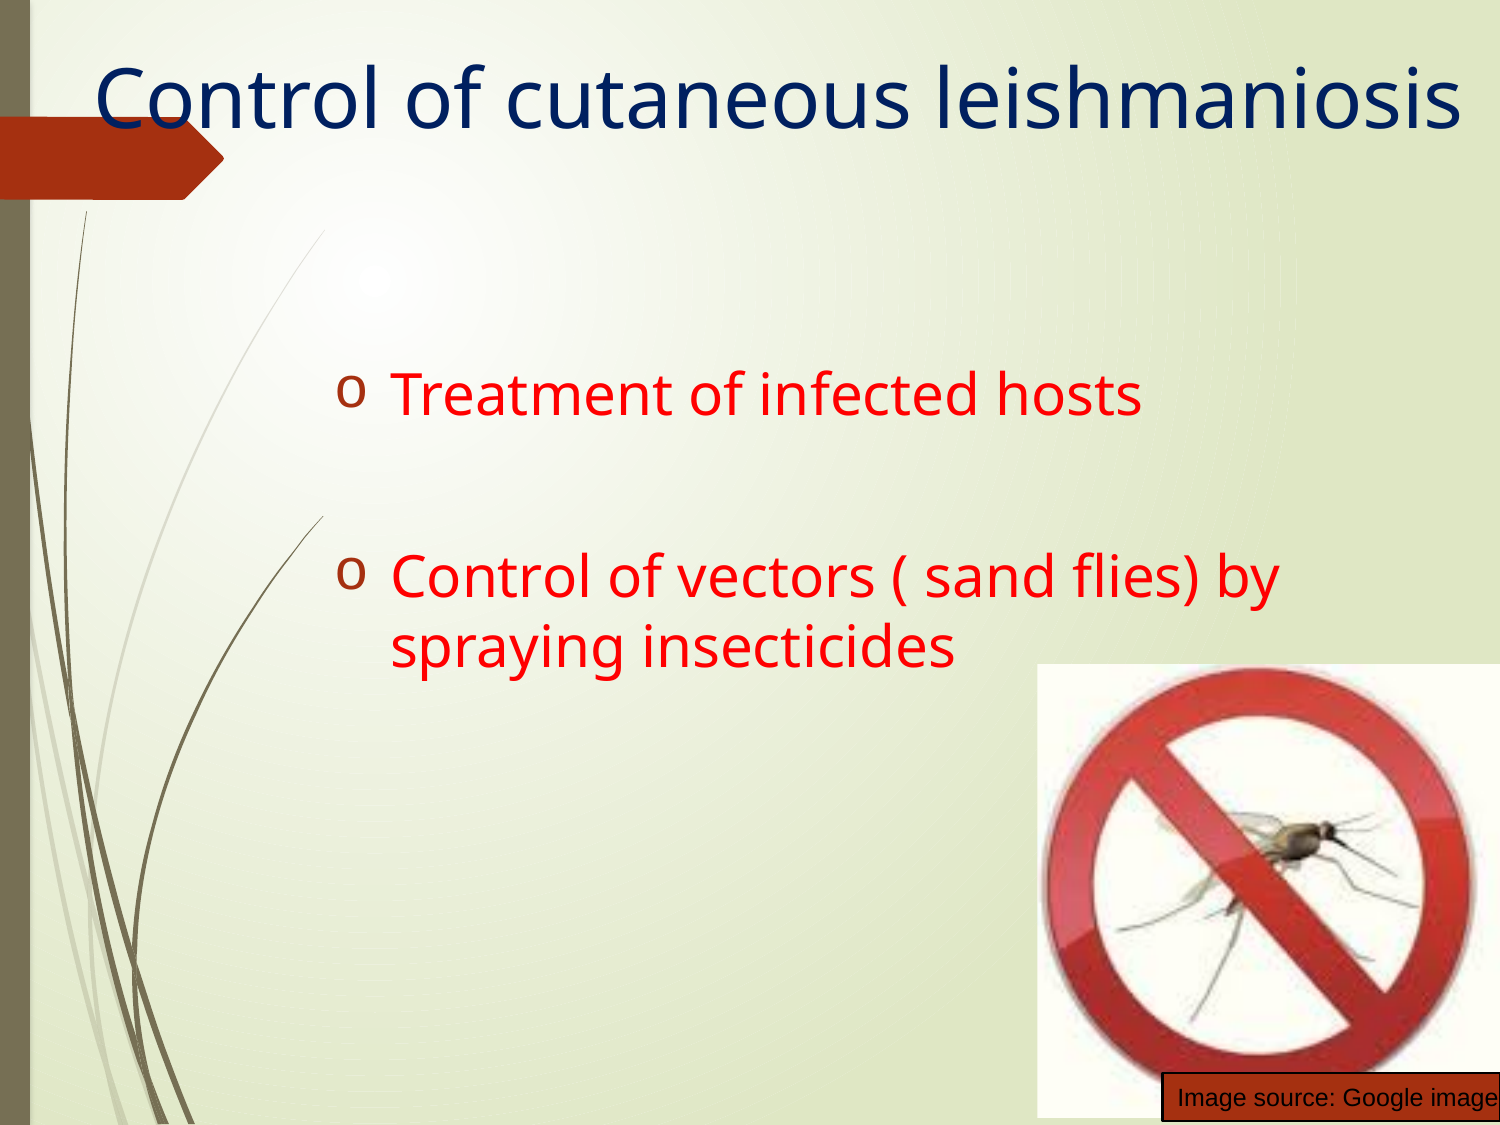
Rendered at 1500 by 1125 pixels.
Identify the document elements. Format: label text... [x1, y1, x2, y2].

title Control of cutaneous leishmaniosis [0, 37, 1500, 303]
picture [1037, 663, 1500, 1125]
list Treatment of infected hosts Control of vectors ( sand flies) by spraying insecticides [318, 350, 1400, 970]
